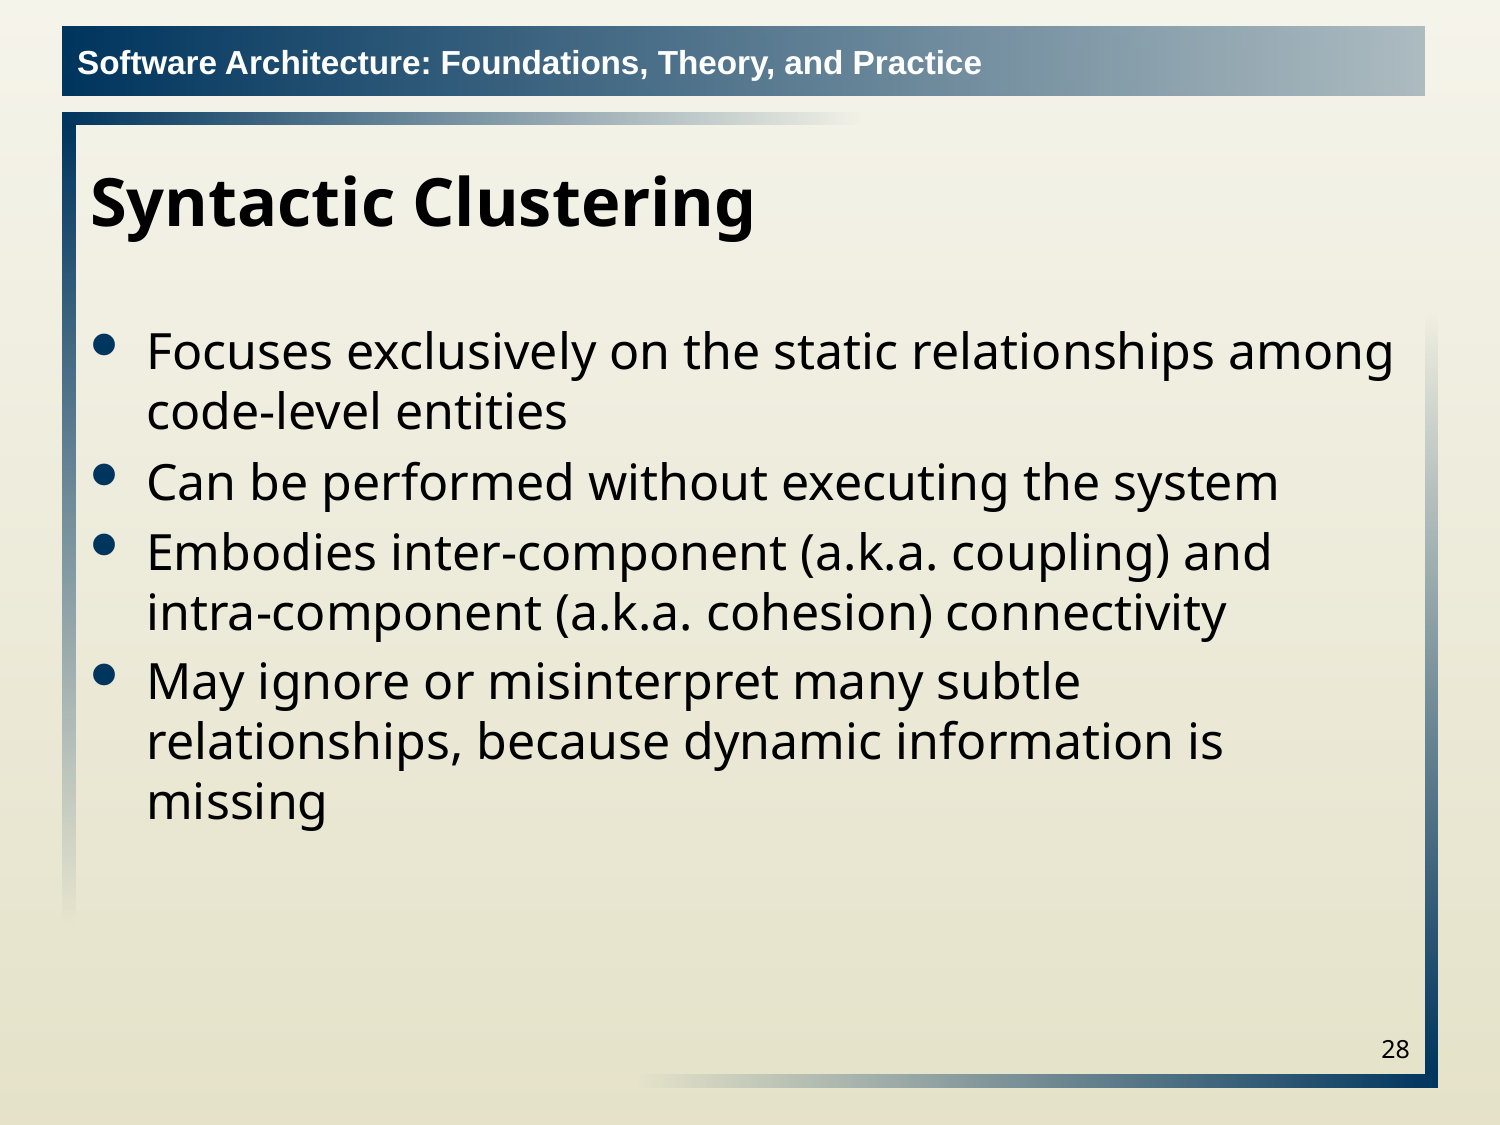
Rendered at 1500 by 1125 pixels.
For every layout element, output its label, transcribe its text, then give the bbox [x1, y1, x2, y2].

list Focuses exclusively on the static relationships among code-level entities Can be performed without executing the system Embodies inter-component (a.k.a. coupling) and intra-component (a.k.a. cohesion) connectivity May ignore or misinterpret many subtle relationships, because dynamic information is missing [75, 312, 1425, 1000]
title Syntactic Clustering [75, 125, 1425, 275]
slide_number 28 [1074, 999, 1426, 1076]
